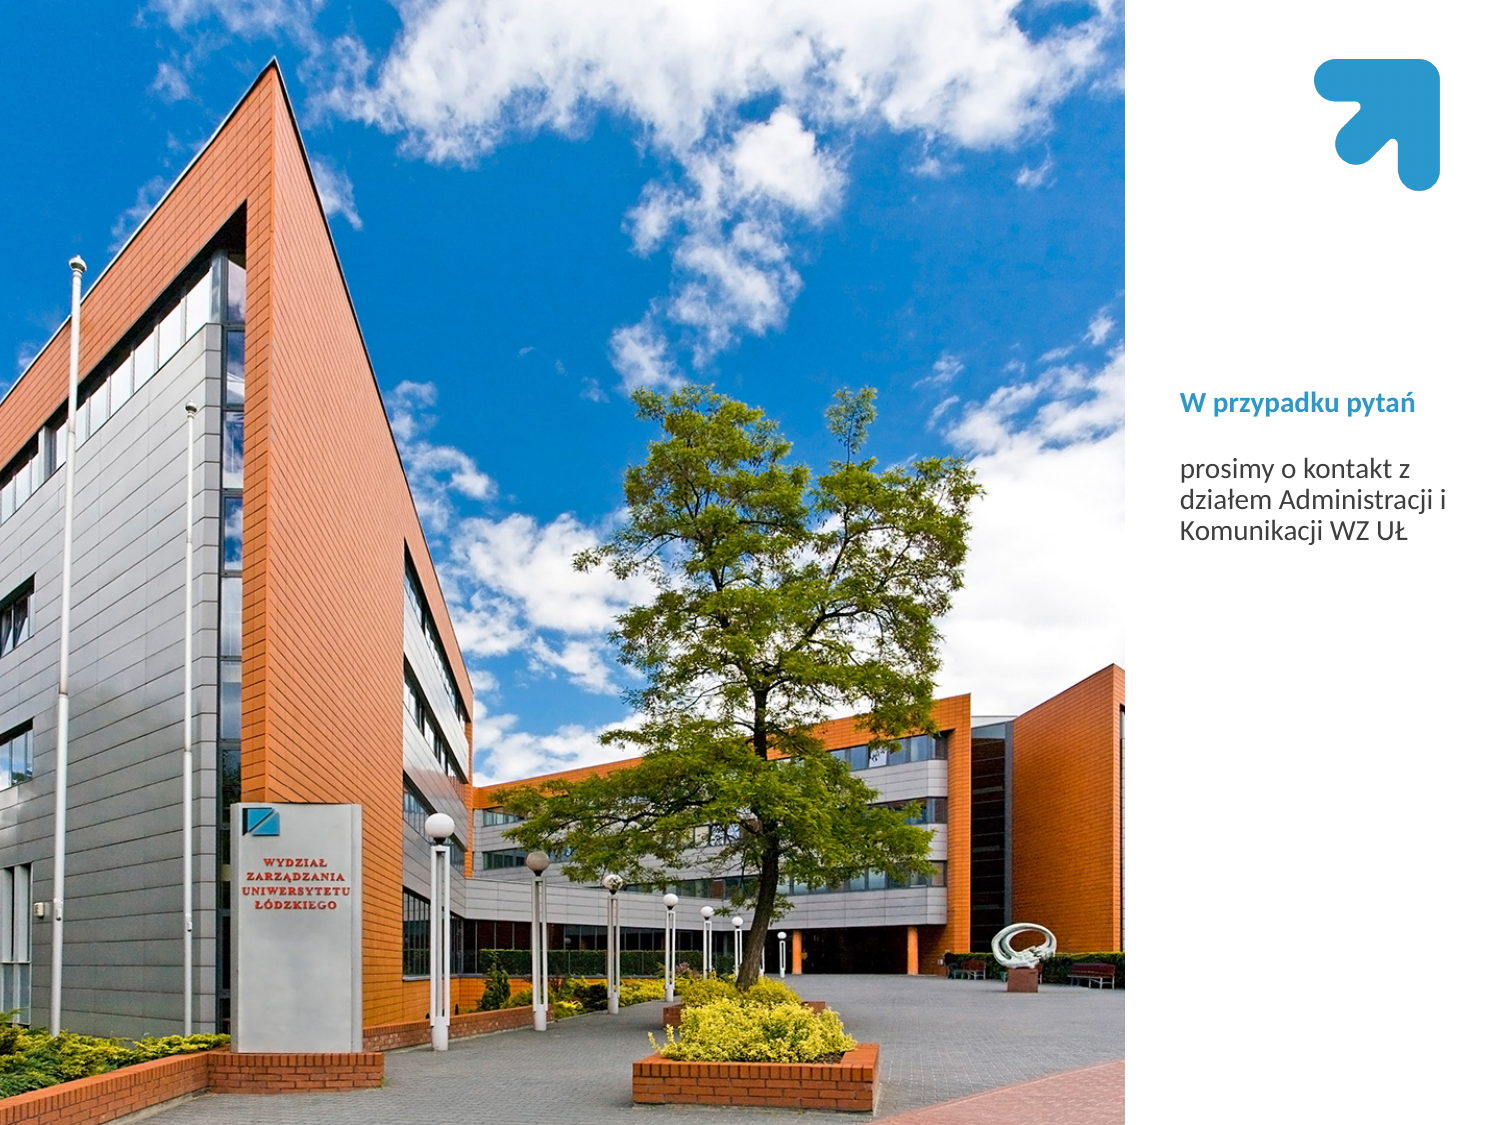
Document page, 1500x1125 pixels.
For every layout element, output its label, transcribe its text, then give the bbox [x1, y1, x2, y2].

list prosimy o kontakt z działem Administracji i Komunikacji WZ UŁ [1164, 445, 1463, 1090]
picture [1314, 59, 1440, 191]
list W przypadku pytań [1164, 193, 1439, 427]
picture [0, 0, 1125, 1125]
